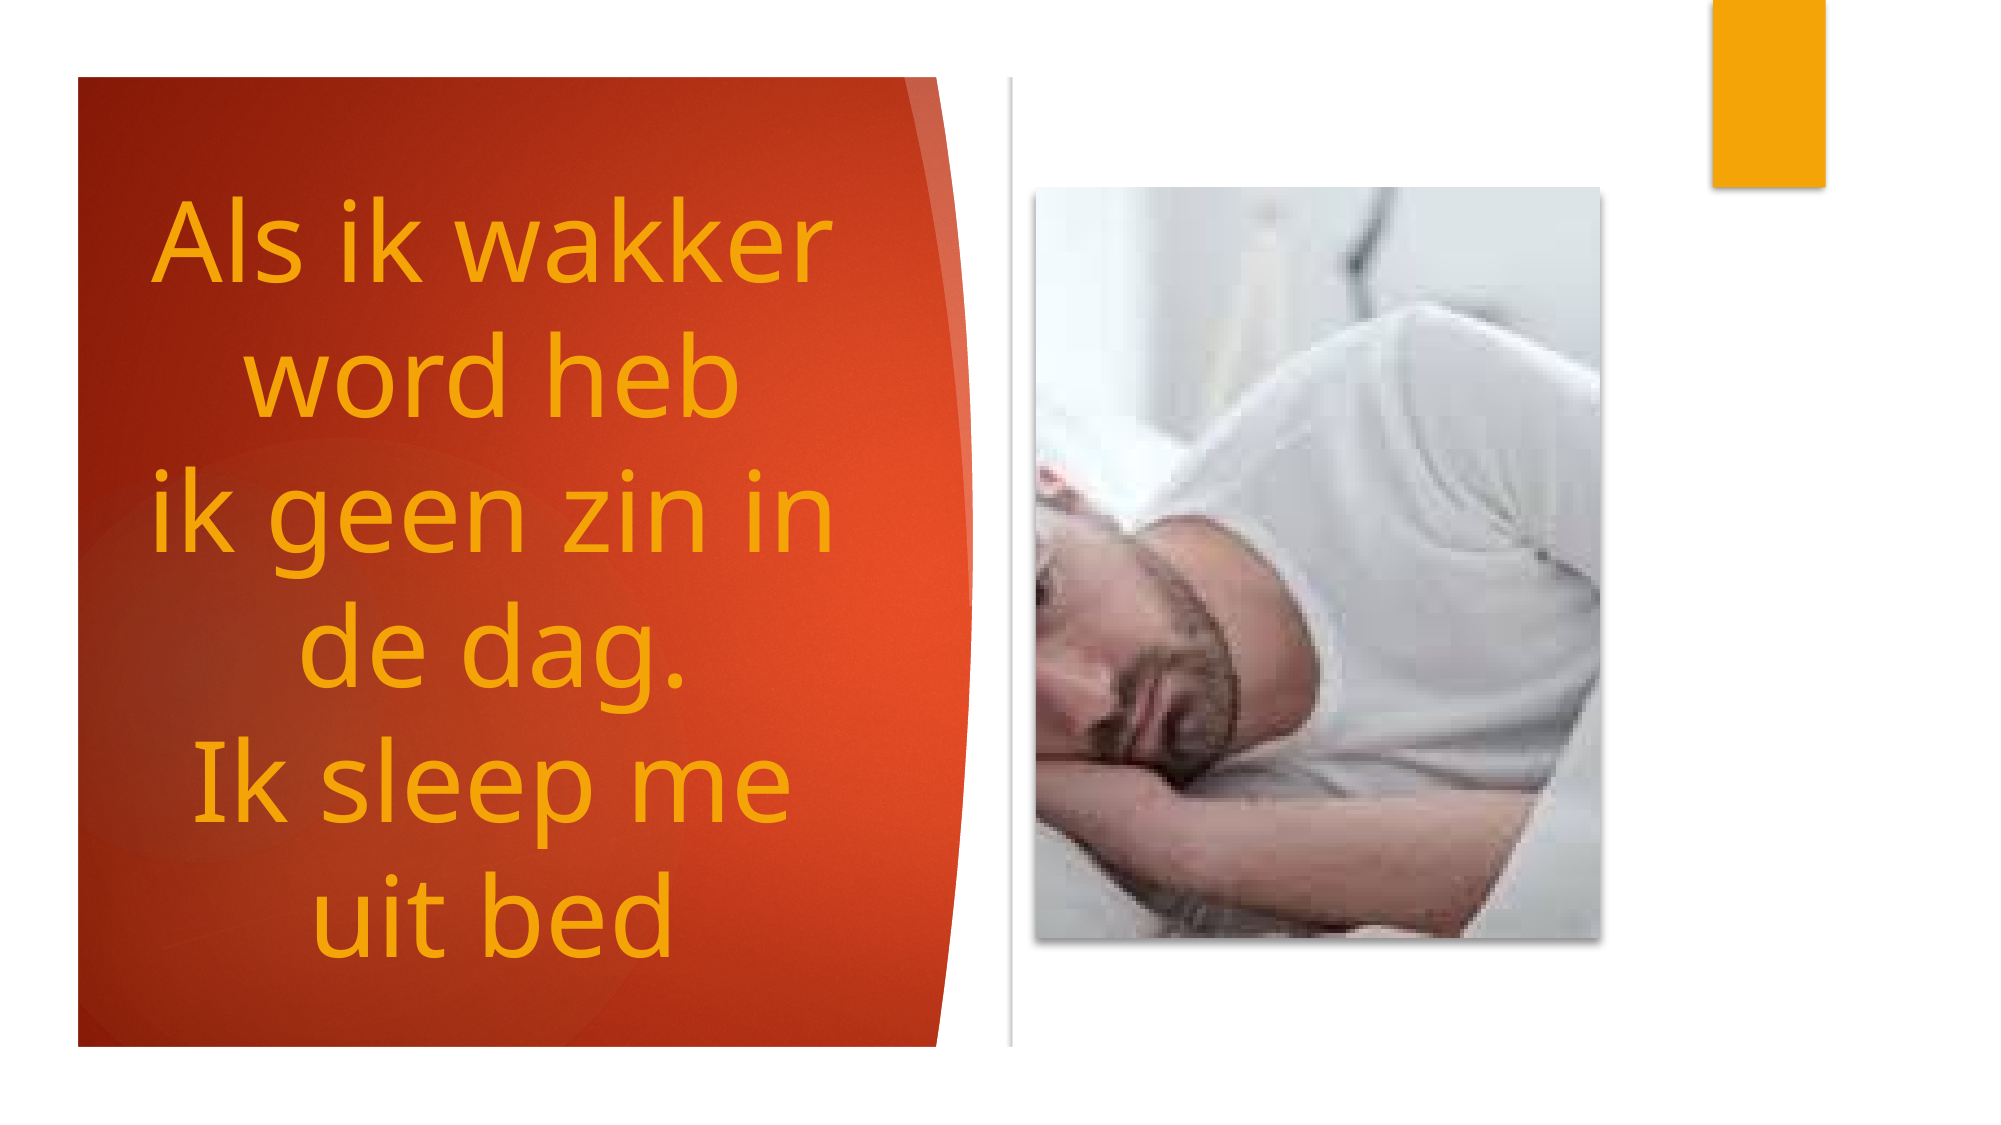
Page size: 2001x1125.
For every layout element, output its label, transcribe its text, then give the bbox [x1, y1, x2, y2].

text_box Als ik wakker word heb ik geen zin in de dag. Ik sleep me uit bed [107, 162, 880, 988]
picture [1035, 187, 1601, 938]
